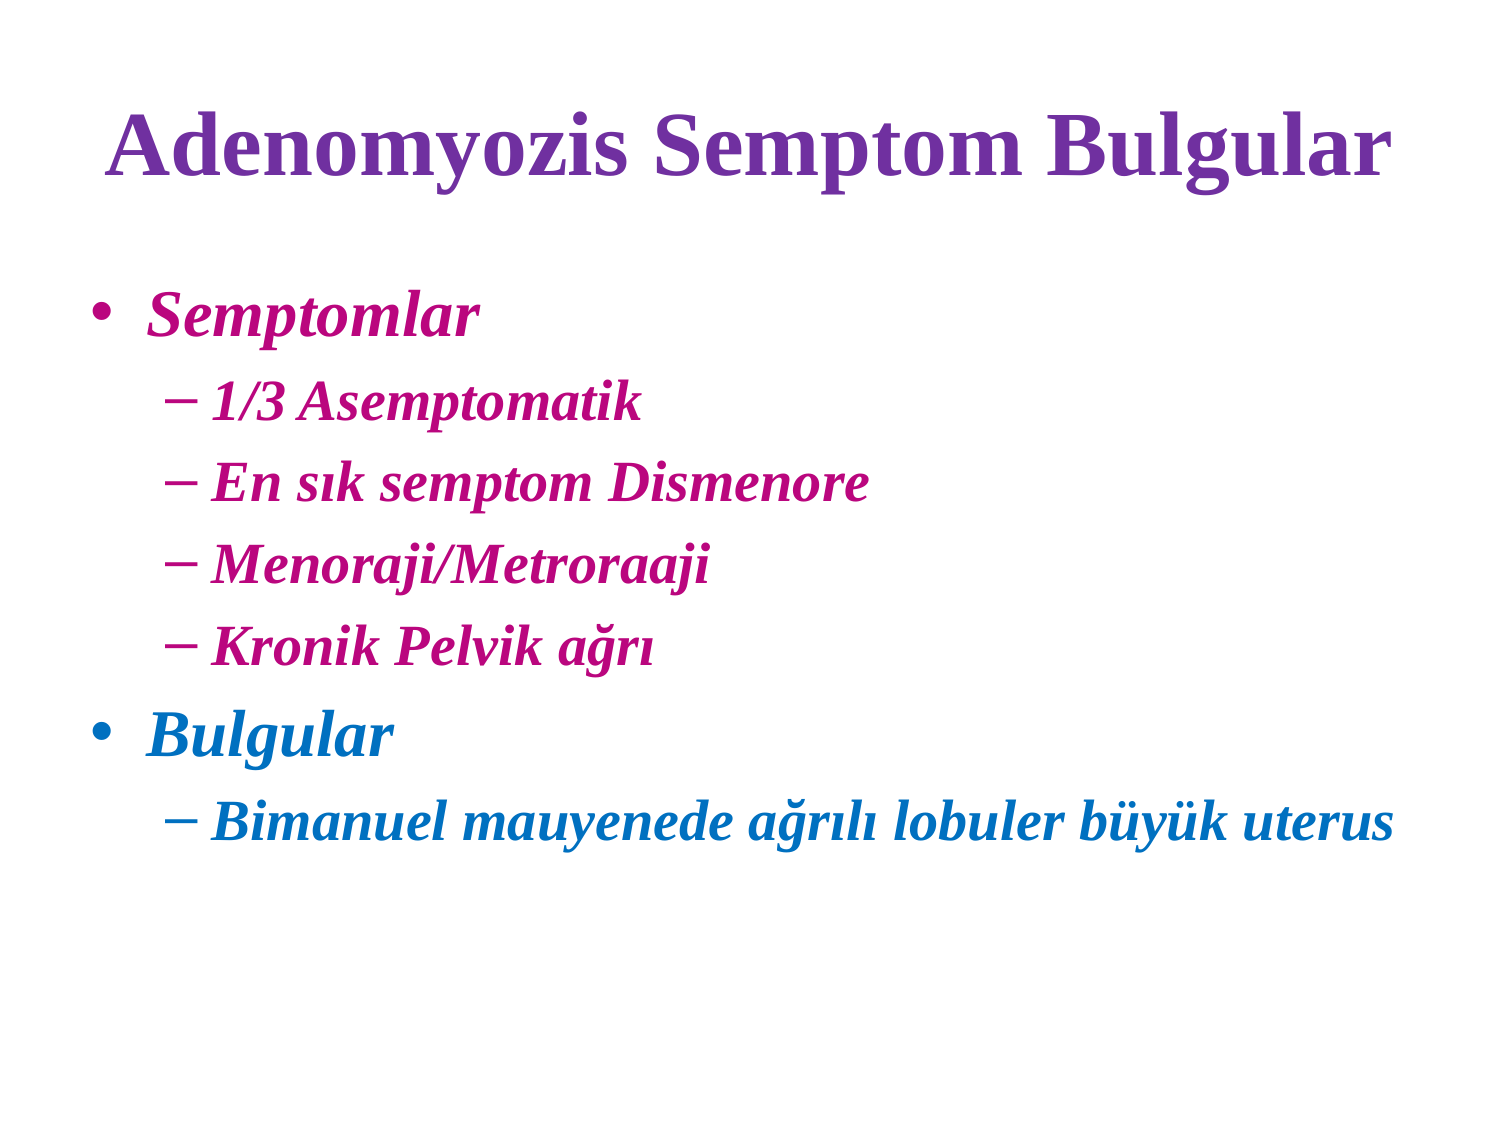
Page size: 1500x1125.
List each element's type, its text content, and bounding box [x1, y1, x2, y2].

list Semptomlar 1/3 Asemptomatik En sık semptom Dismenore Menoraji/Metroraaji Kronik Pelvik ağrı Bulgular Bimanuel mauyenede ağrılı lobuler büyük uterus [75, 262, 1425, 1005]
title Adenomyozis Semptom Bulgular [75, 45, 1425, 233]
